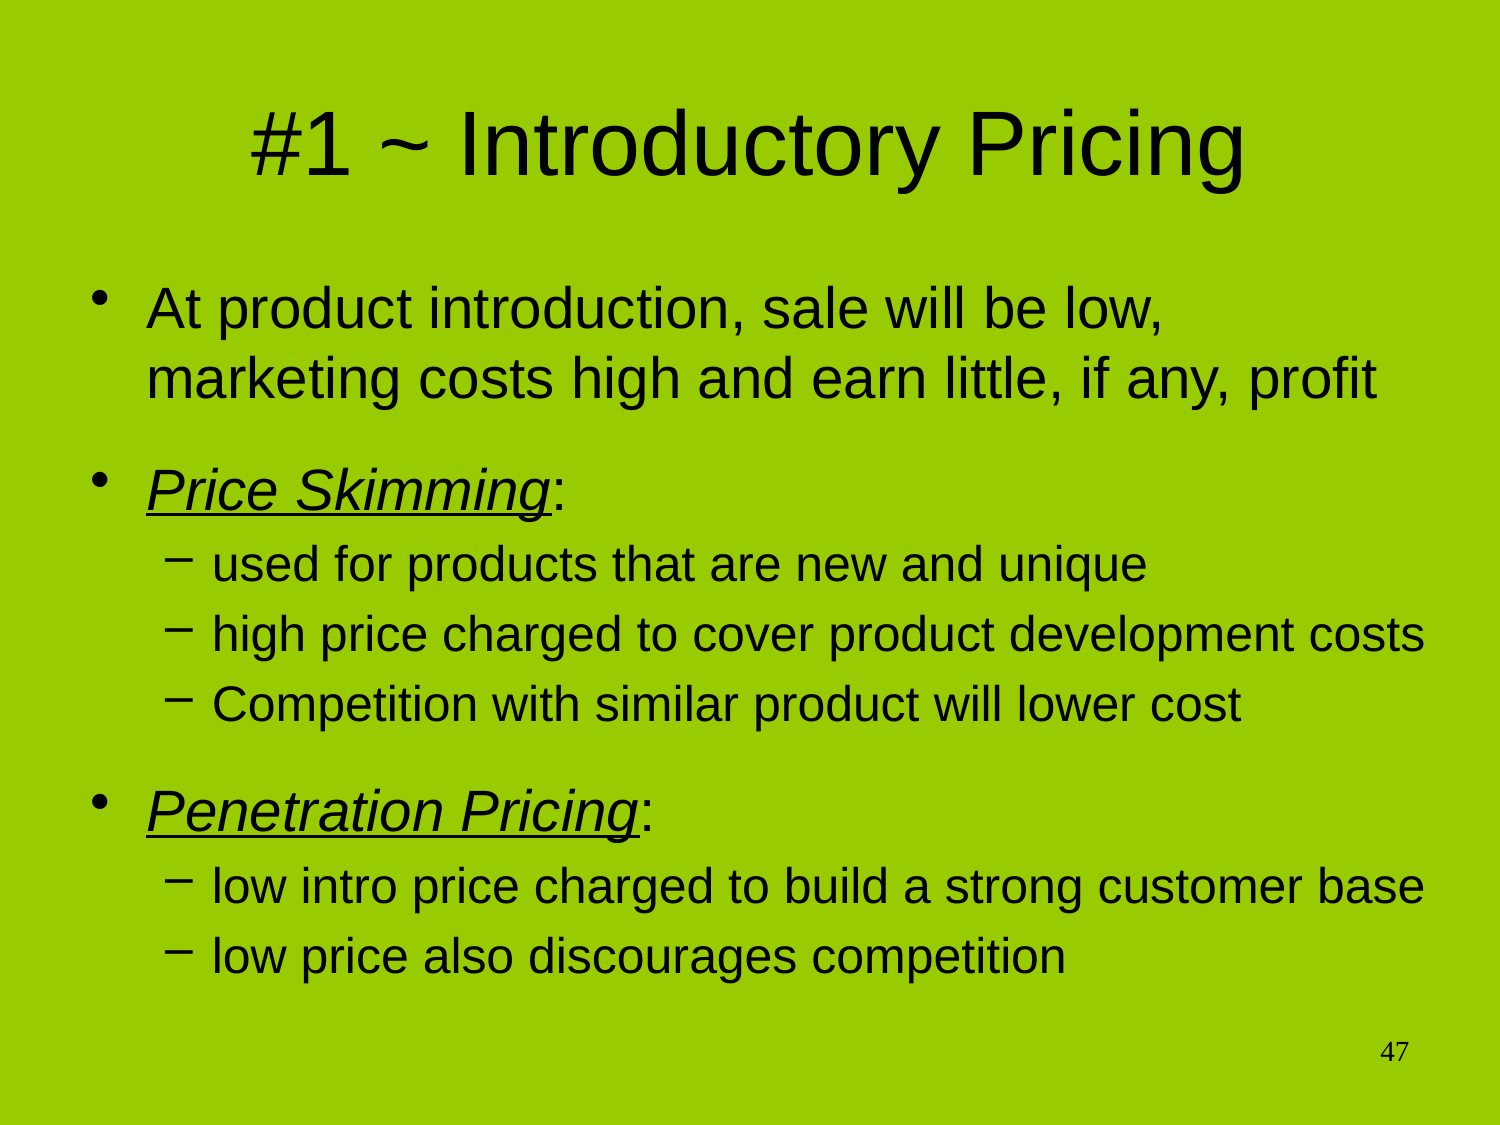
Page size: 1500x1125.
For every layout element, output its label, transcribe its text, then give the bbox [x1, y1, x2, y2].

slide_number 47 [1074, 1051, 1426, 1103]
title #1 ~ Introductory Pricing [74, 44, 1426, 233]
list At product introduction, sale will be low, marketing costs high and earn little, if any, profit Price Skimming: used for products that are new and unique high price charged to cover product development costs Competition with similar product will lower cost Penetration Pricing: low intro price charged to build a strong customer base low price also discourages competition [74, 262, 1451, 1051]
